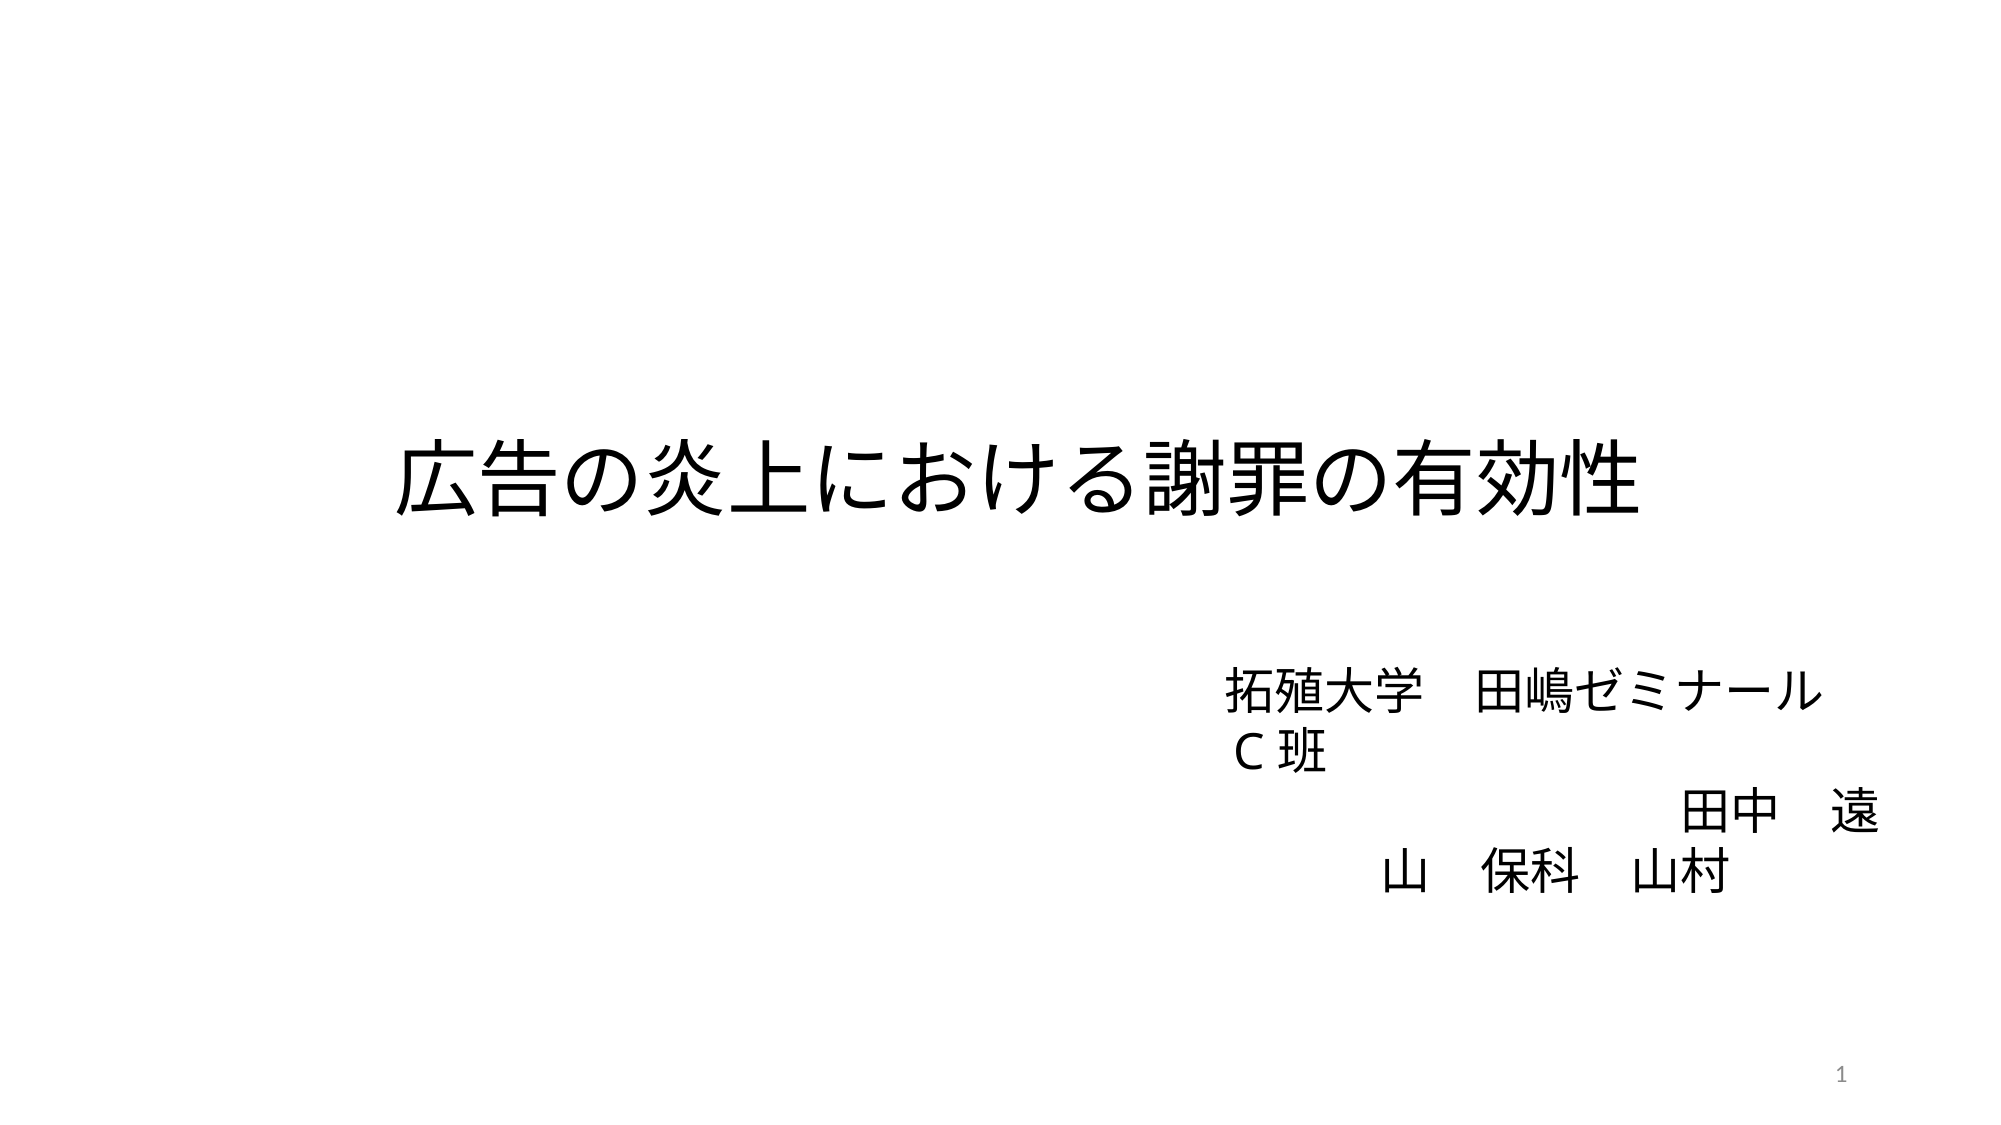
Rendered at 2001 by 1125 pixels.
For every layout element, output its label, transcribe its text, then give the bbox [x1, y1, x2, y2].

text_box 拓殖大学 田嶋ゼミナール C班 田中 遠山 保科 山村 [1199, 652, 1912, 908]
text_box 広告の炎上における謝罪の有効性 [379, 418, 1658, 534]
slide_number 1 [1412, 1042, 1863, 1103]
